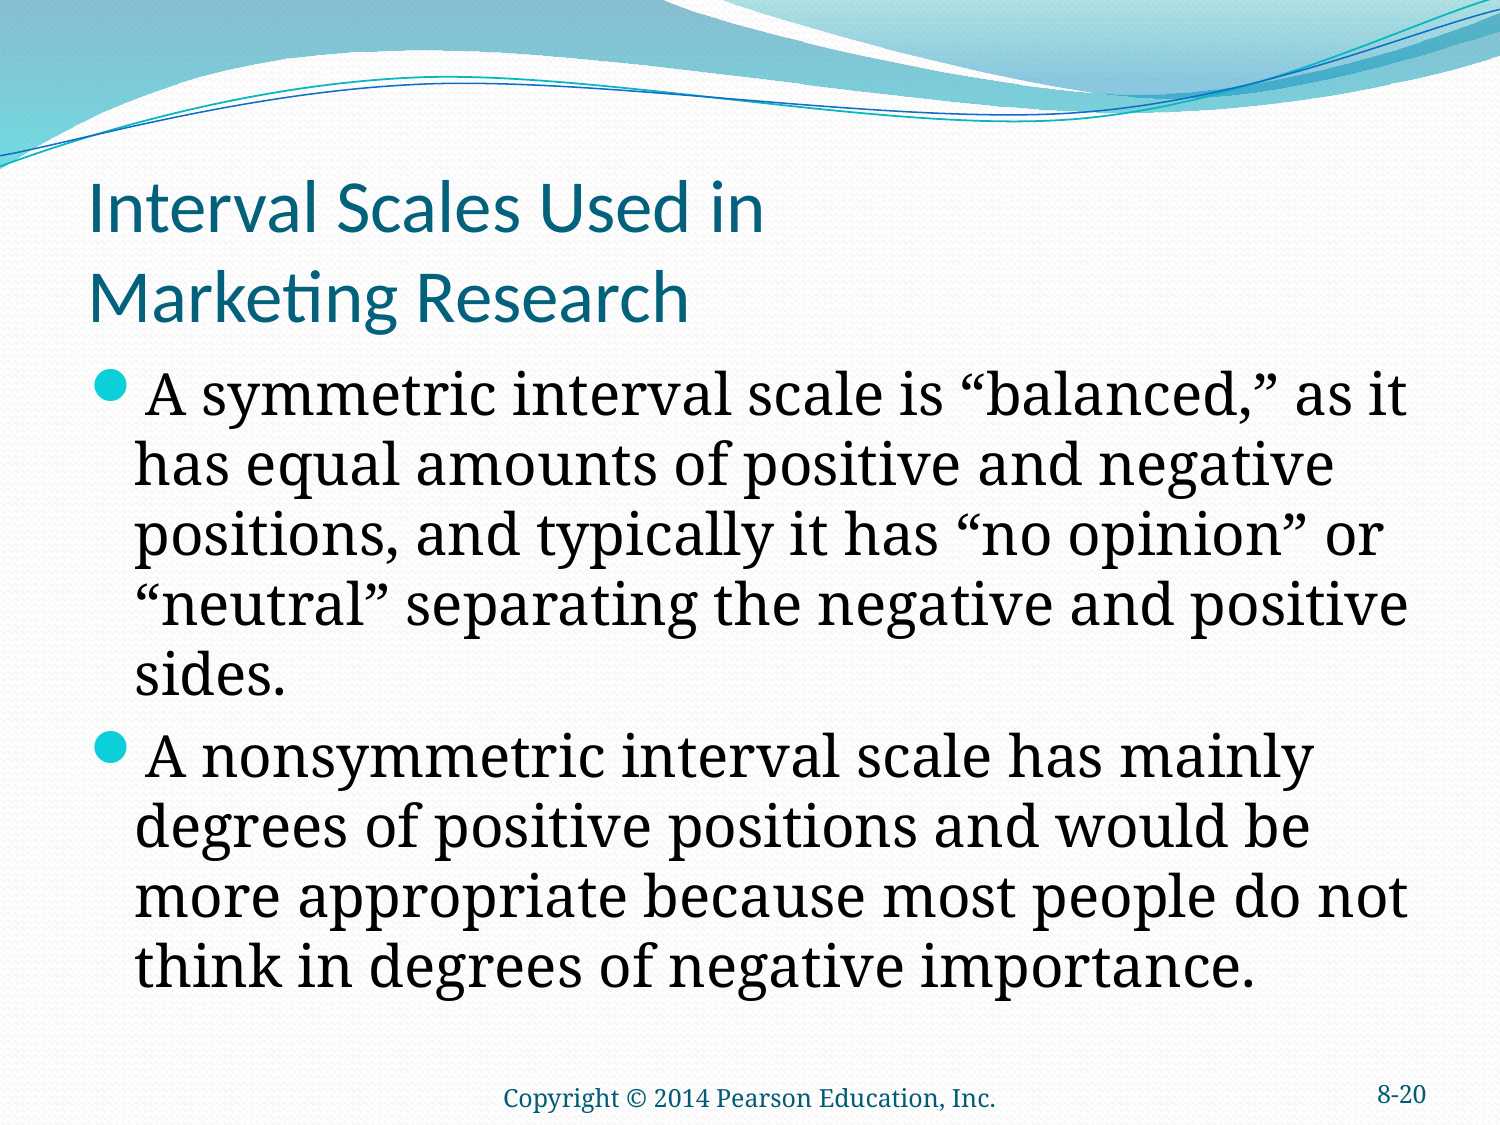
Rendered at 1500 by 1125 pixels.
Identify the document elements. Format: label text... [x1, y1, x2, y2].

list A symmetric interval scale is “balanced,” as it has equal amounts of positive and negative positions, and typically it has “no opinion” or “neutral” separating the negative and positive sides. A nonsymmetric interval scale has mainly degrees of positive positions and would be more appropriate because most people do not think in degrees of negative importance. [75, 350, 1425, 1070]
title Interval Scales Used in Marketing Research [87, 149, 1438, 338]
